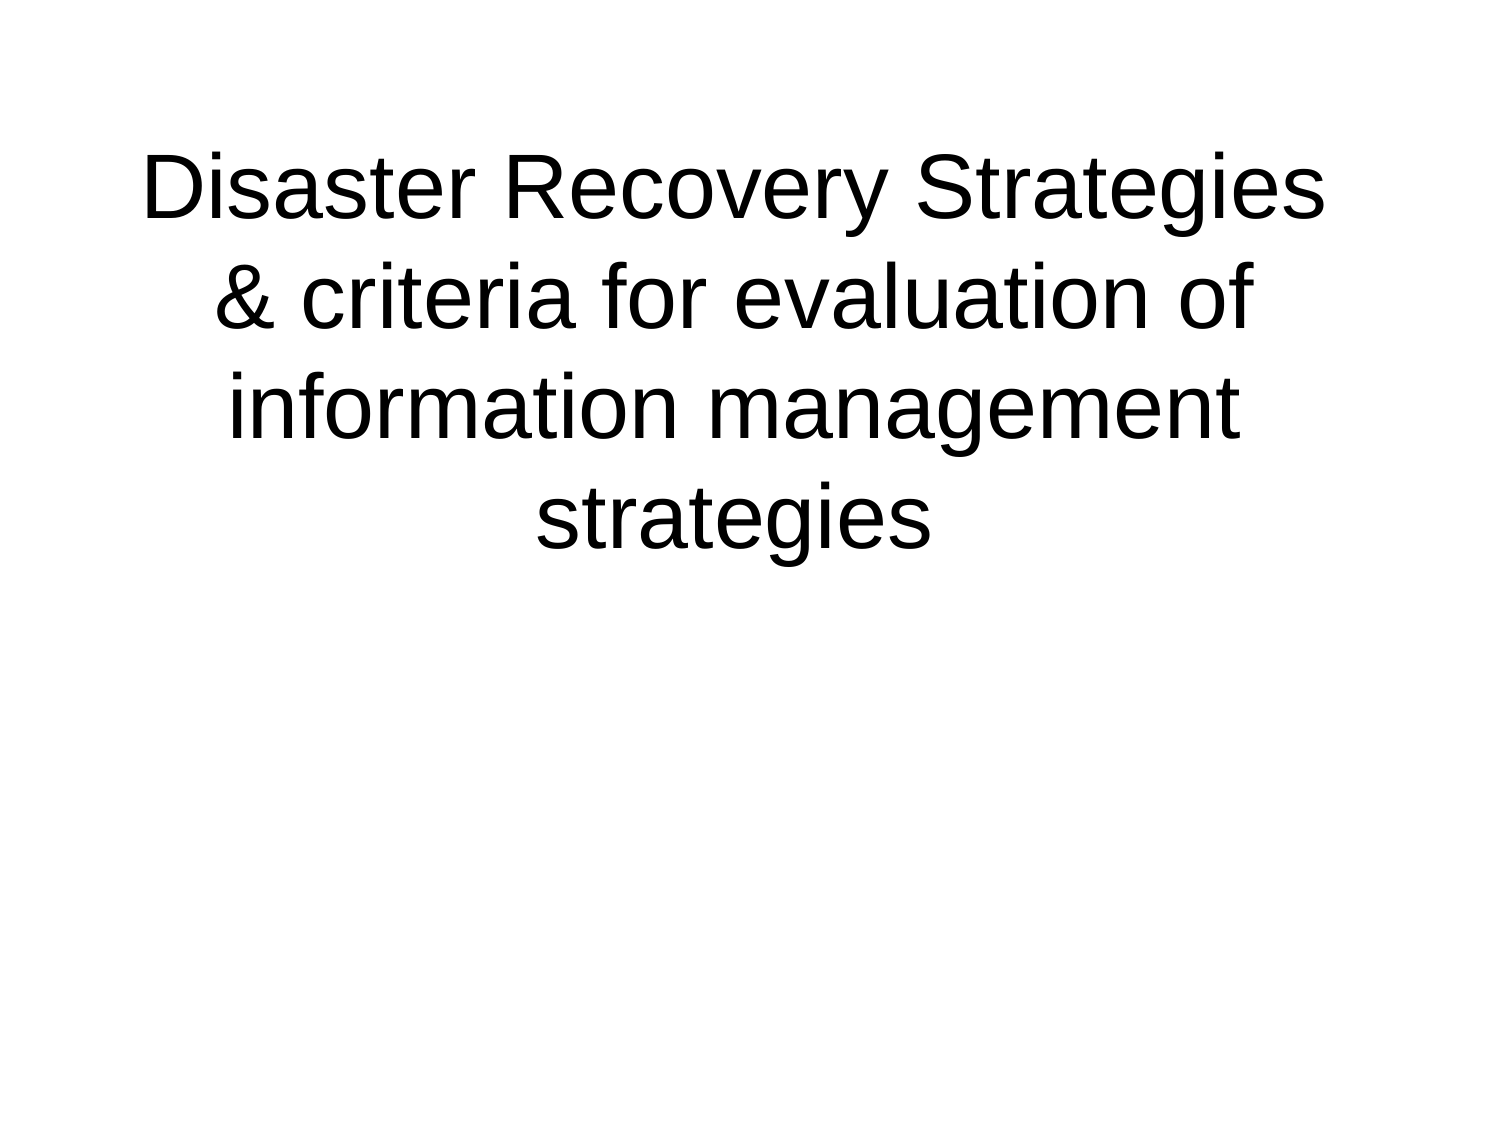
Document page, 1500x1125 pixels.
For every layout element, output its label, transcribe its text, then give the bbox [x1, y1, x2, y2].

title Disaster Recovery Strategies & criteria for evaluation of information management strategies [105, 105, 1365, 589]
